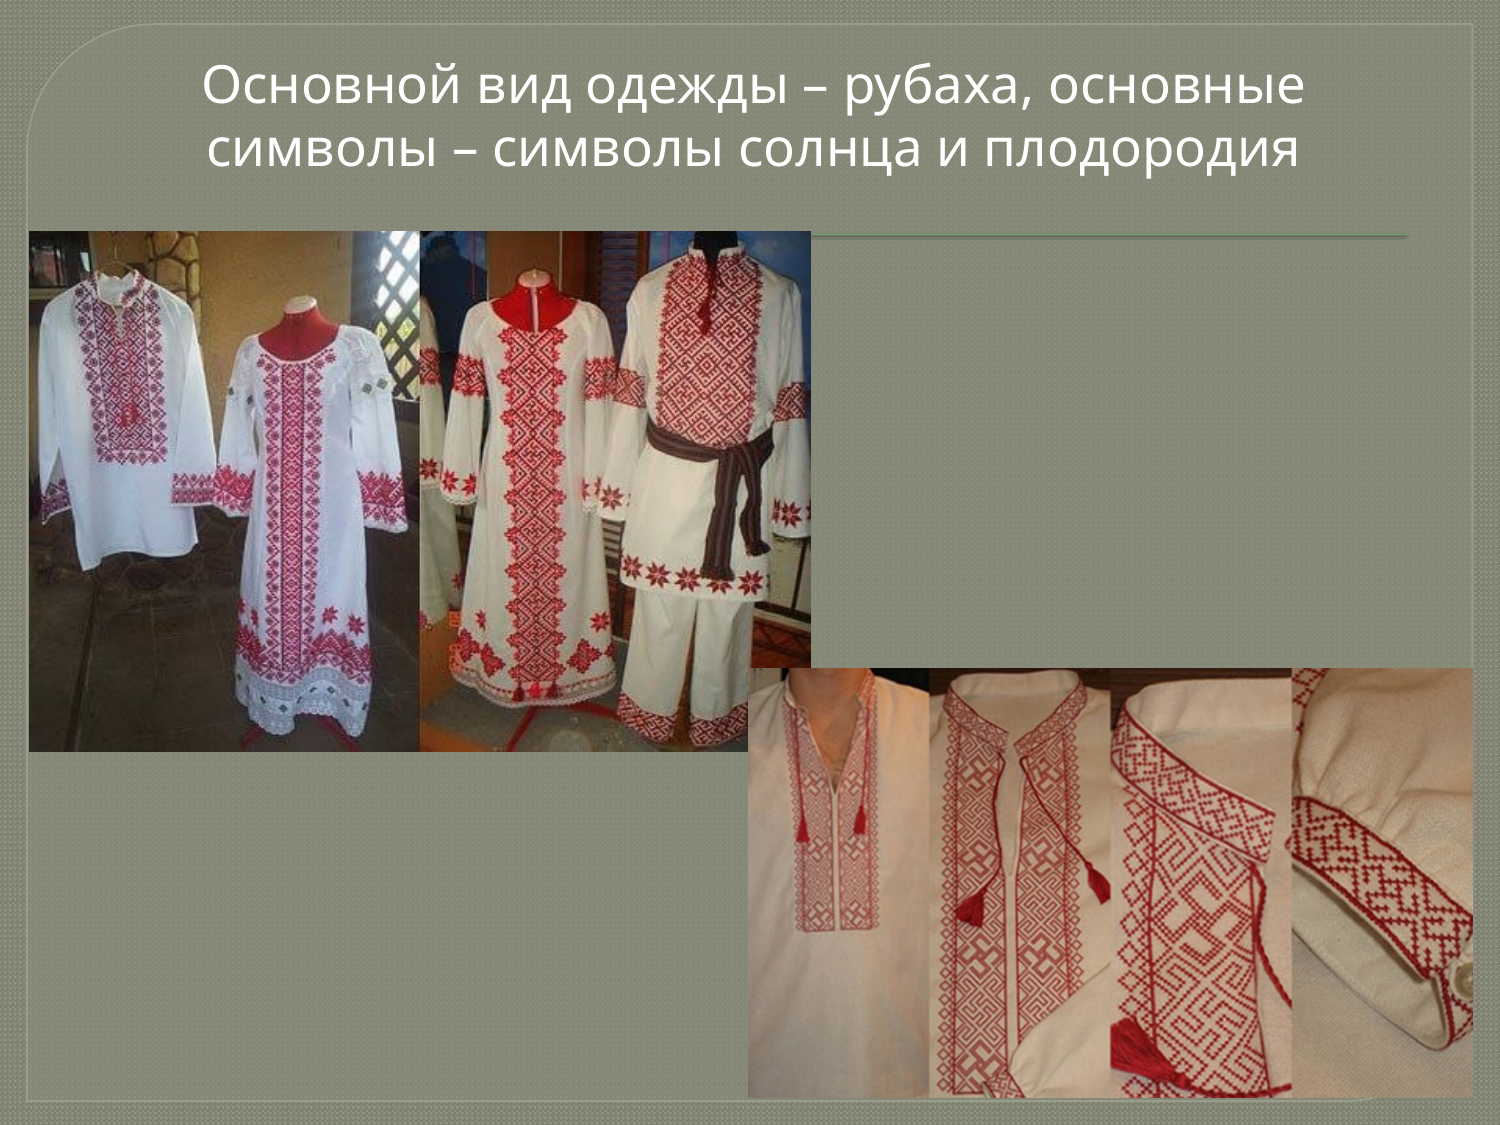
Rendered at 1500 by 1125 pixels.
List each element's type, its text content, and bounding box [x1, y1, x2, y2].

title Основной вид одежды – рубаха, основные символы – символы солнца и плодородия [75, 41, 1425, 185]
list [29, 231, 811, 753]
picture [748, 668, 1474, 1098]
